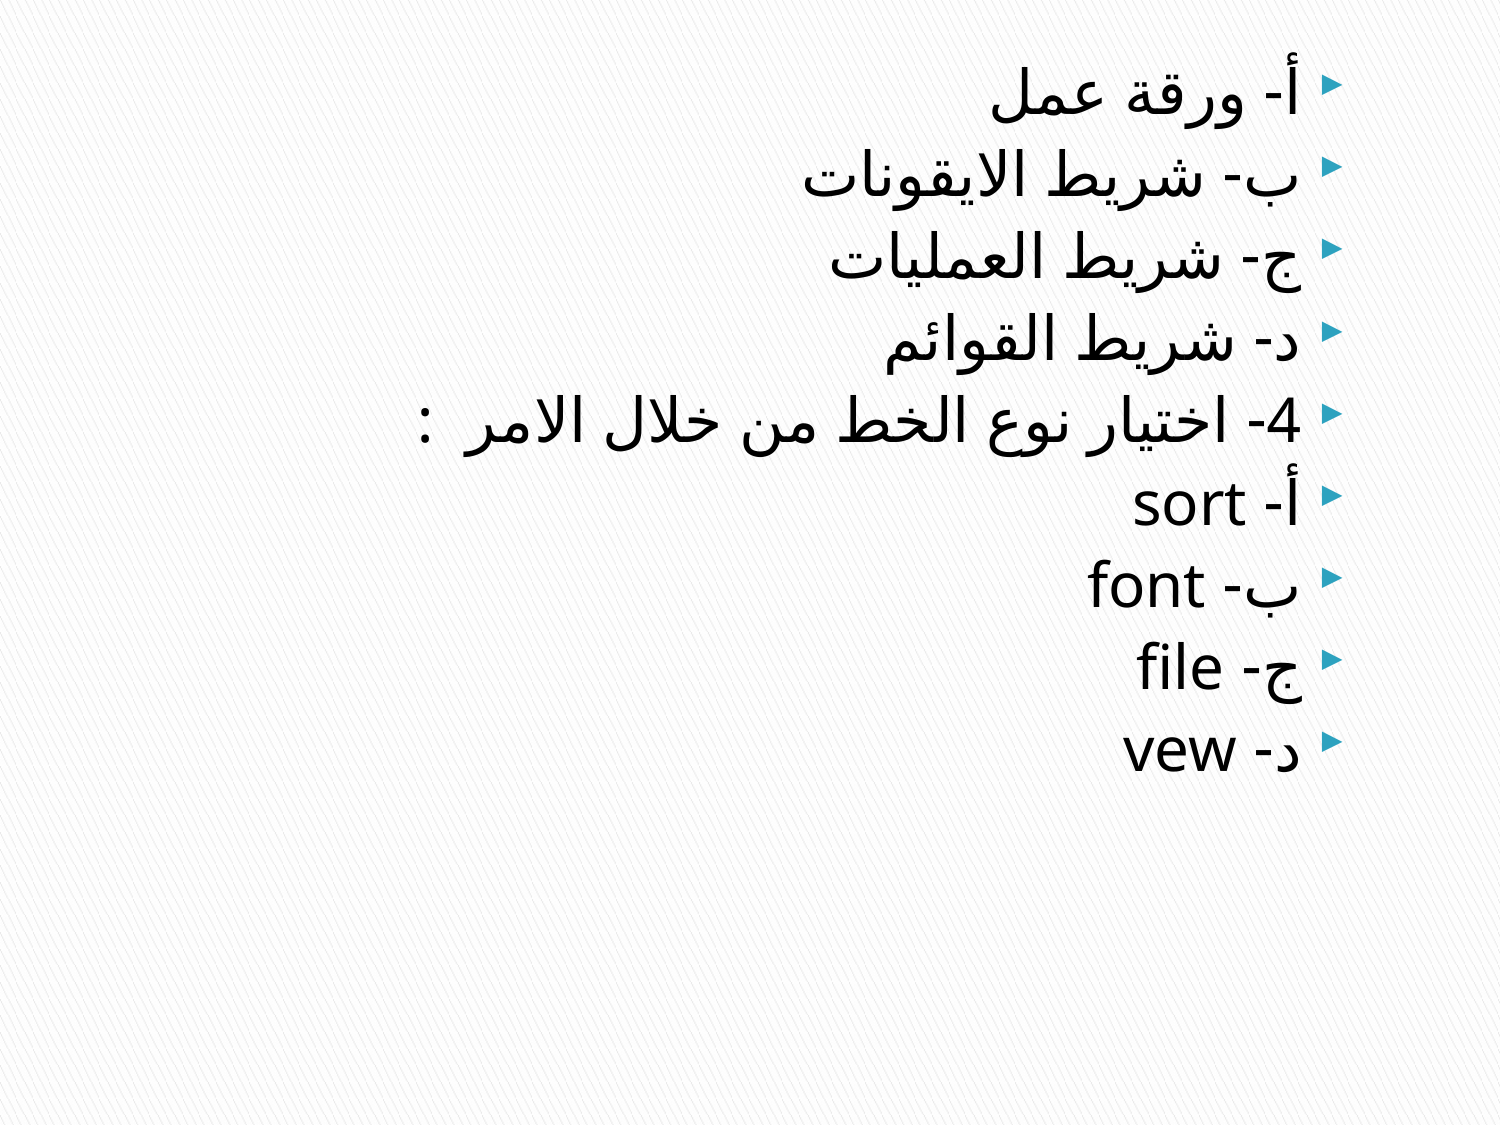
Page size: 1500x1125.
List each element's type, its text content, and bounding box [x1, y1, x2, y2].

list أ- ورقة عمل ب- شريط الايقونات ج- شريط العمليات د- شريط القوائم 4- اختيار نوع الخط من خلال الامر : أ- sort ب- font ج- file د- vew [150, 45, 1377, 795]
